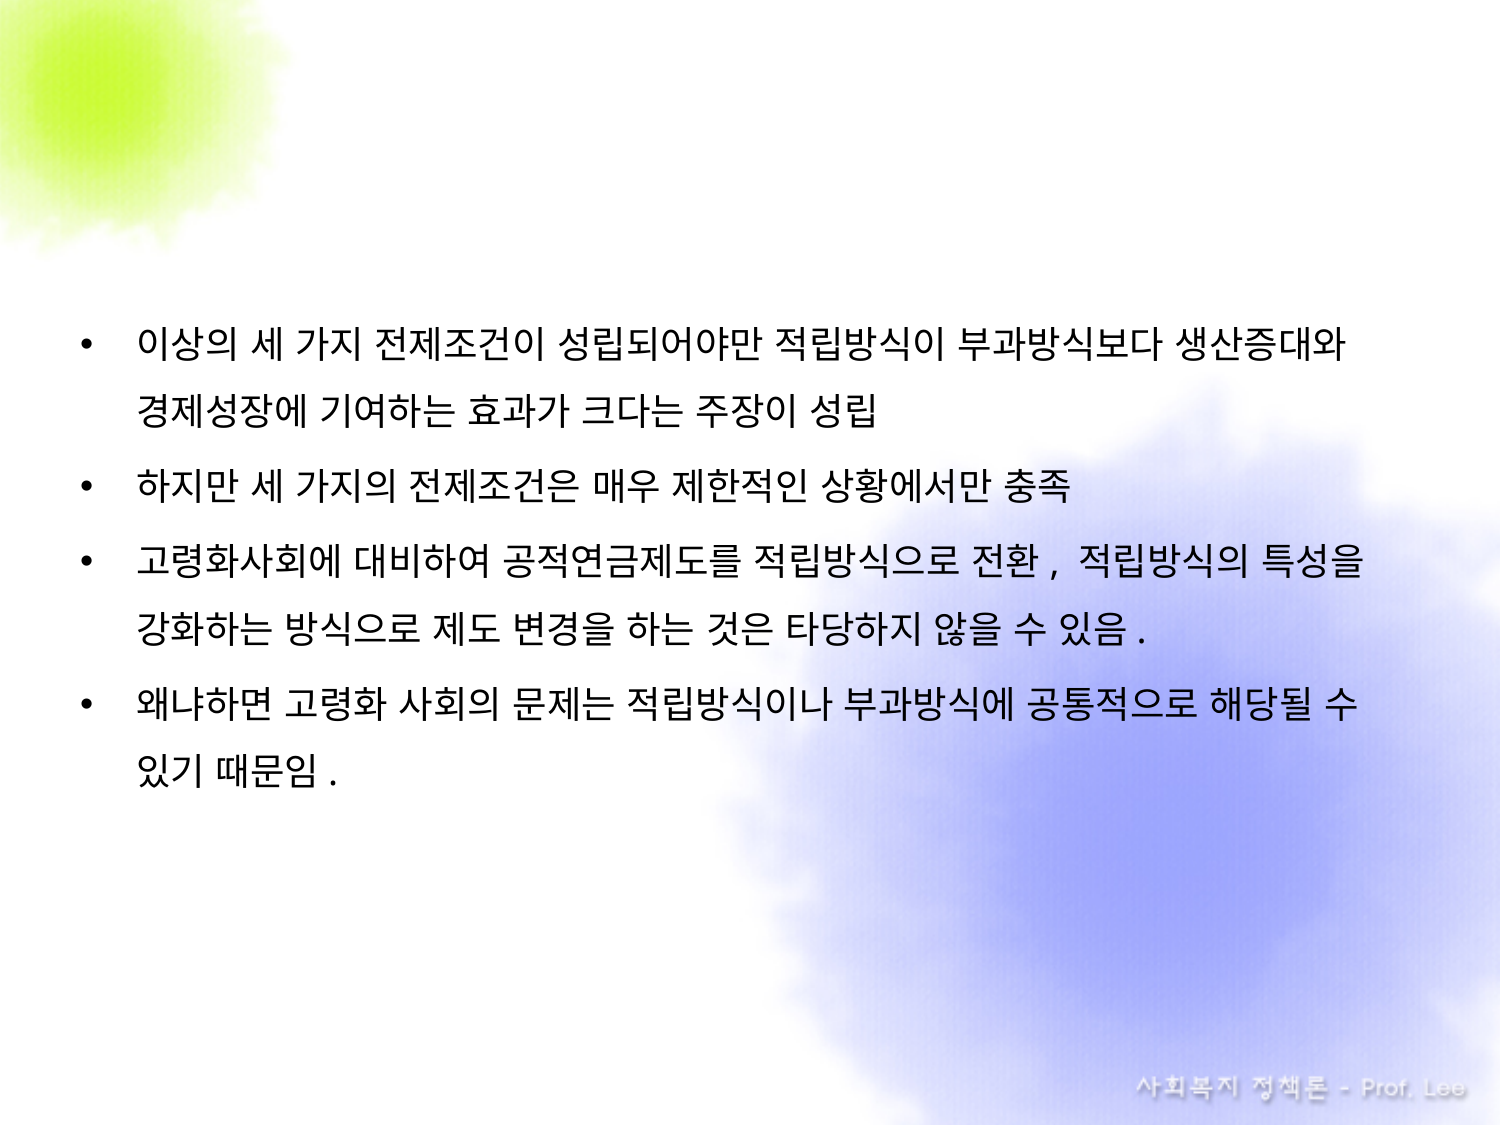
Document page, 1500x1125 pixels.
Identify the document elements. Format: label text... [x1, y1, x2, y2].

list 이상의 세 가지 전제조건이 성립되어야만 적립방식이 부과방식보다 생산증대와 경제성장에 기여하는 효과가 크다는 주장이 성립 하지만 세 가지의 전제조건은 매우 제한적인 상황에서만 충족 고령화사회에 대비하여 공적연금제도를 적립방식으로 전환, 적립방식의 특성을 강화하는 방식으로 제도 변경을 하는 것은 타당하지 않을 수 있음. 왜냐하면 고령화 사회의 문제는 적립방식이나 부과방식에 공통적으로 해당될 수 있기 때문임. [64, 290, 1415, 941]
picture [0, 0, 1500, 1125]
